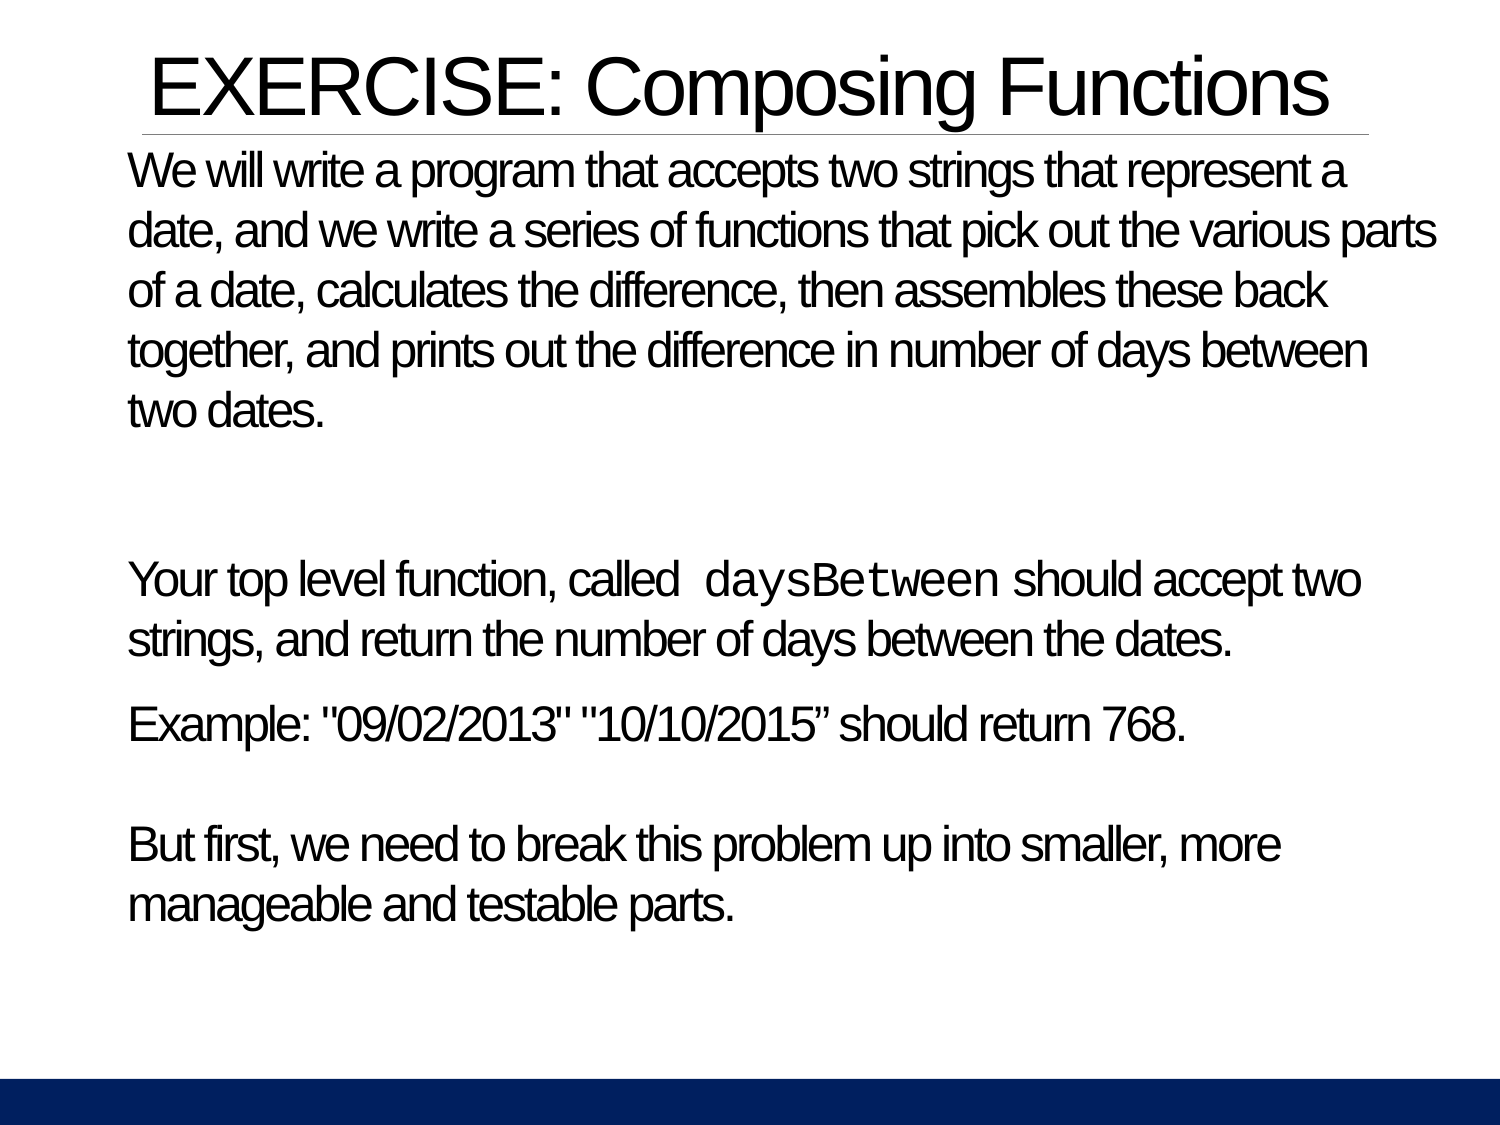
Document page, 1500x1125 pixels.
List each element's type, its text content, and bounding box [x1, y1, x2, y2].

title EXERCISE: Composing Functions [146, 29, 1500, 220]
text_box We will write a program that accepts two strings that represent a date, and we write a series of functions that pick out the various parts of a date, calculates the difference, then assembles these back together, and prints out the difference in number of days between two dates. Your top level function, called daysBetween should accept two strings, and return the number of days between the dates. Example: "09/02/2013" "10/10/2015” should return 768. But first, we need to break this problem up into smaller, more manageable and testable parts. [124, 112, 1440, 932]
